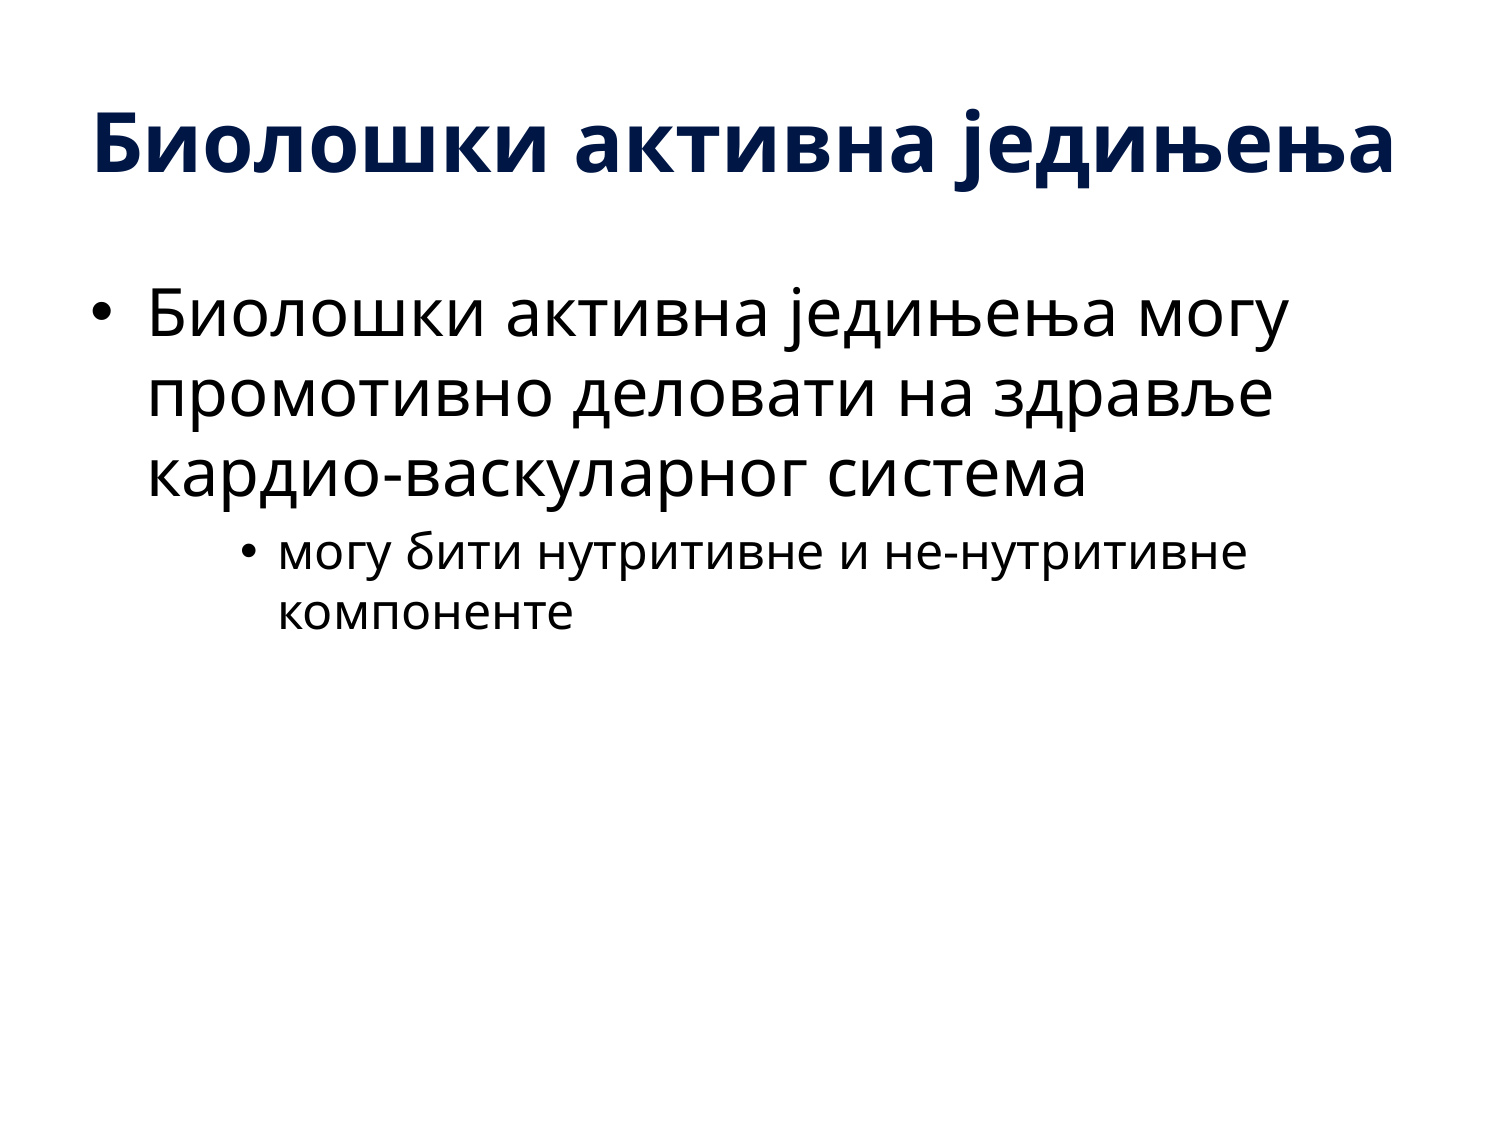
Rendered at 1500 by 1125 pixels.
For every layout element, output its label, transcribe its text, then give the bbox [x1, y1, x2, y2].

list Биолошки активна једињења могу промотивно деловати на здравље кардио-васкуларног система могу бити нутритивне и не-нутритивне компоненте [75, 262, 1425, 1005]
title Биолошки активна једињења [75, 45, 1425, 233]
